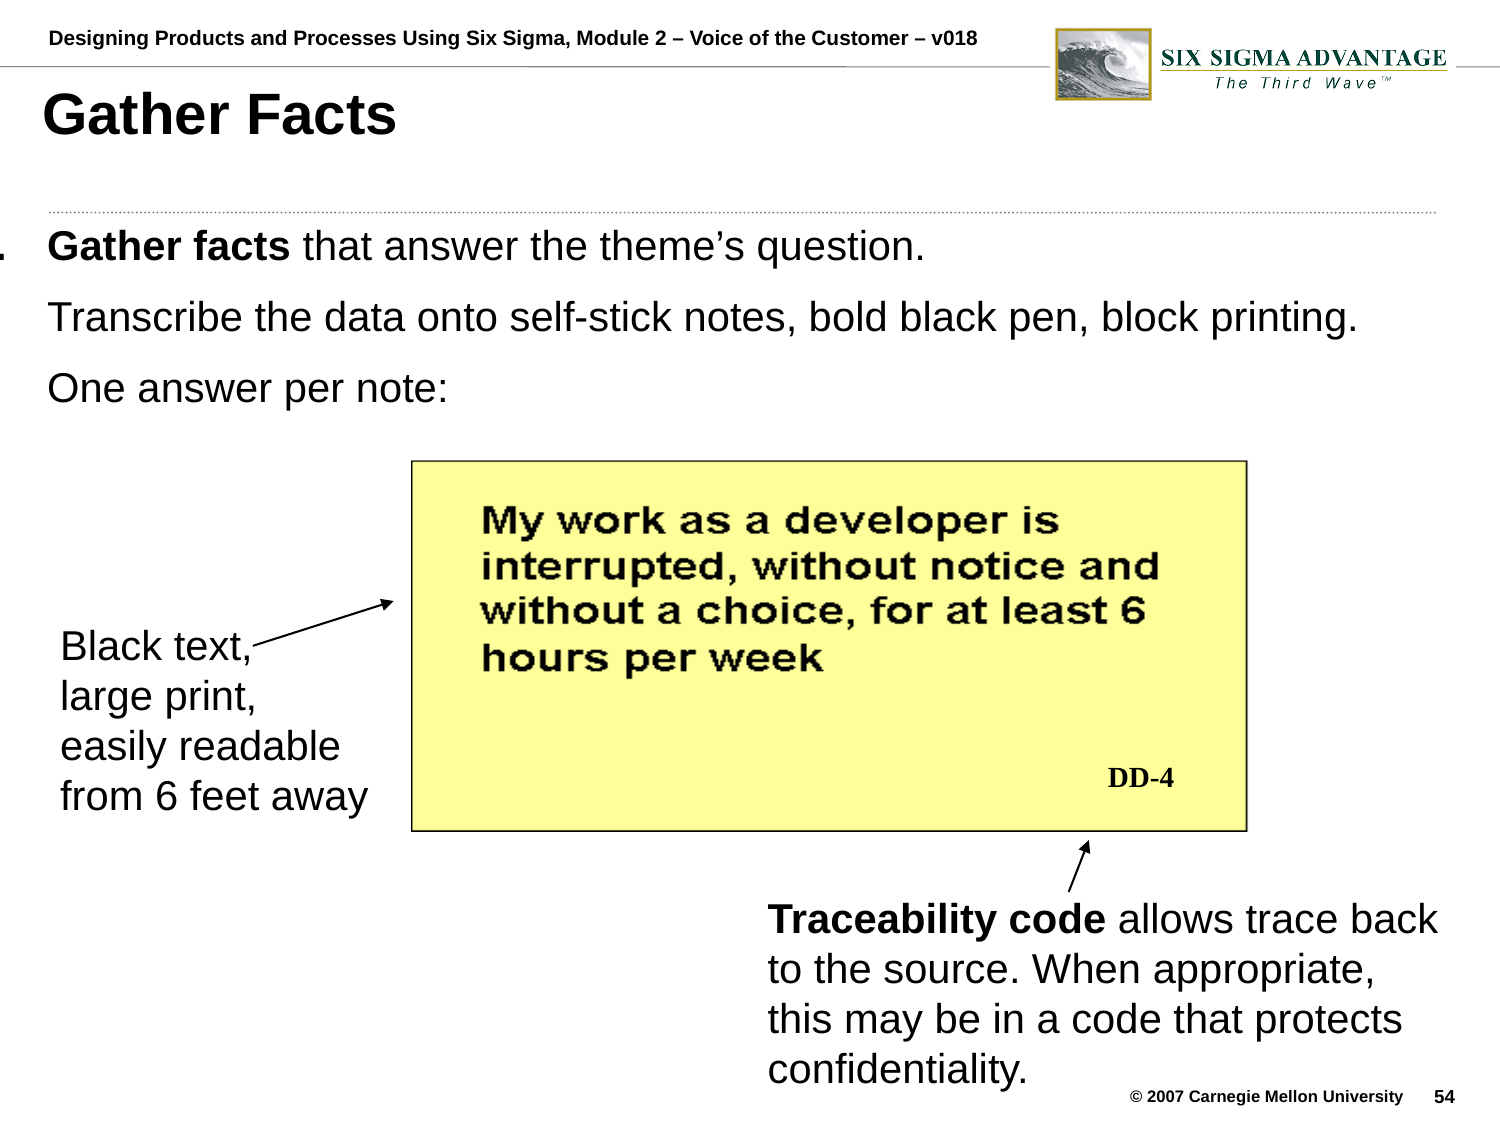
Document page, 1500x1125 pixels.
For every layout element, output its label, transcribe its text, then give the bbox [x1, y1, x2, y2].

picture [1049, 24, 1456, 104]
title Gather Facts [42, 89, 1438, 146]
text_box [45, 600, 394, 782]
text_box Gather facts that answer the theme’s question. Transcribe the data onto self-stick notes, bold black pen, block printing. One answer per note: [0, 211, 1500, 418]
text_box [752, 839, 1466, 1023]
picture [411, 458, 1251, 832]
